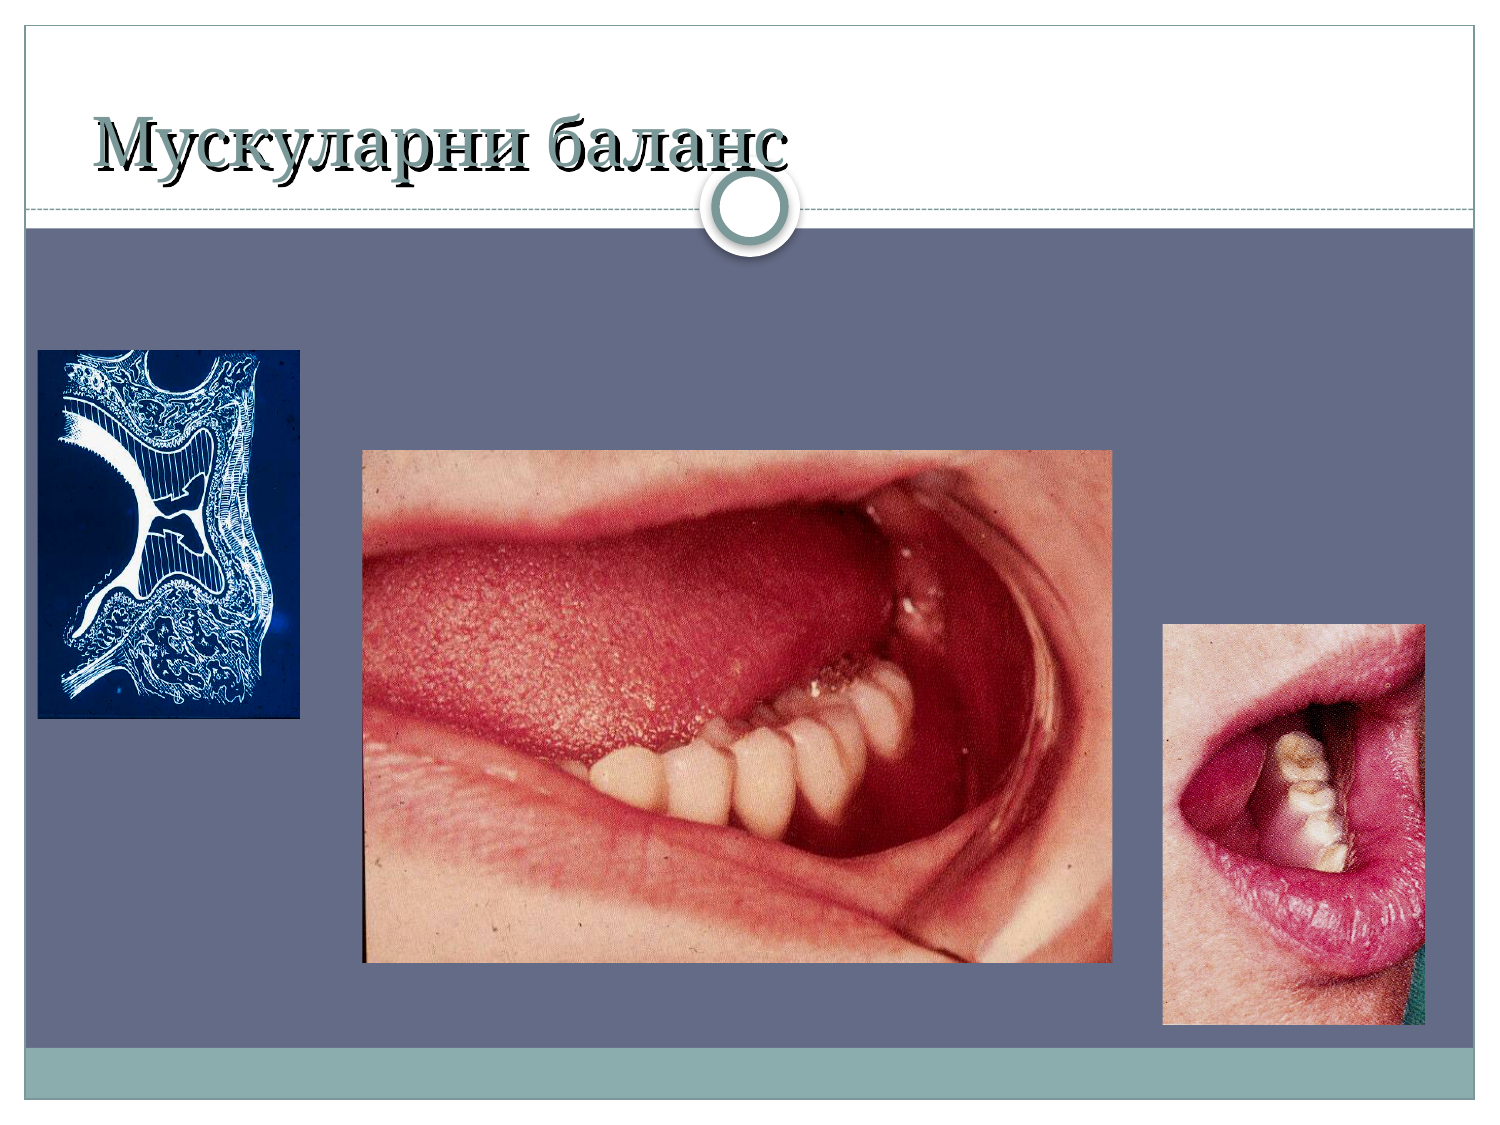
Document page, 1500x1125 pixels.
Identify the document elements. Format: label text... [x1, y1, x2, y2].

title Мускуларни баланс [76, 0, 1427, 188]
picture [362, 449, 1113, 963]
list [37, 349, 301, 720]
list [1162, 624, 1426, 1026]
